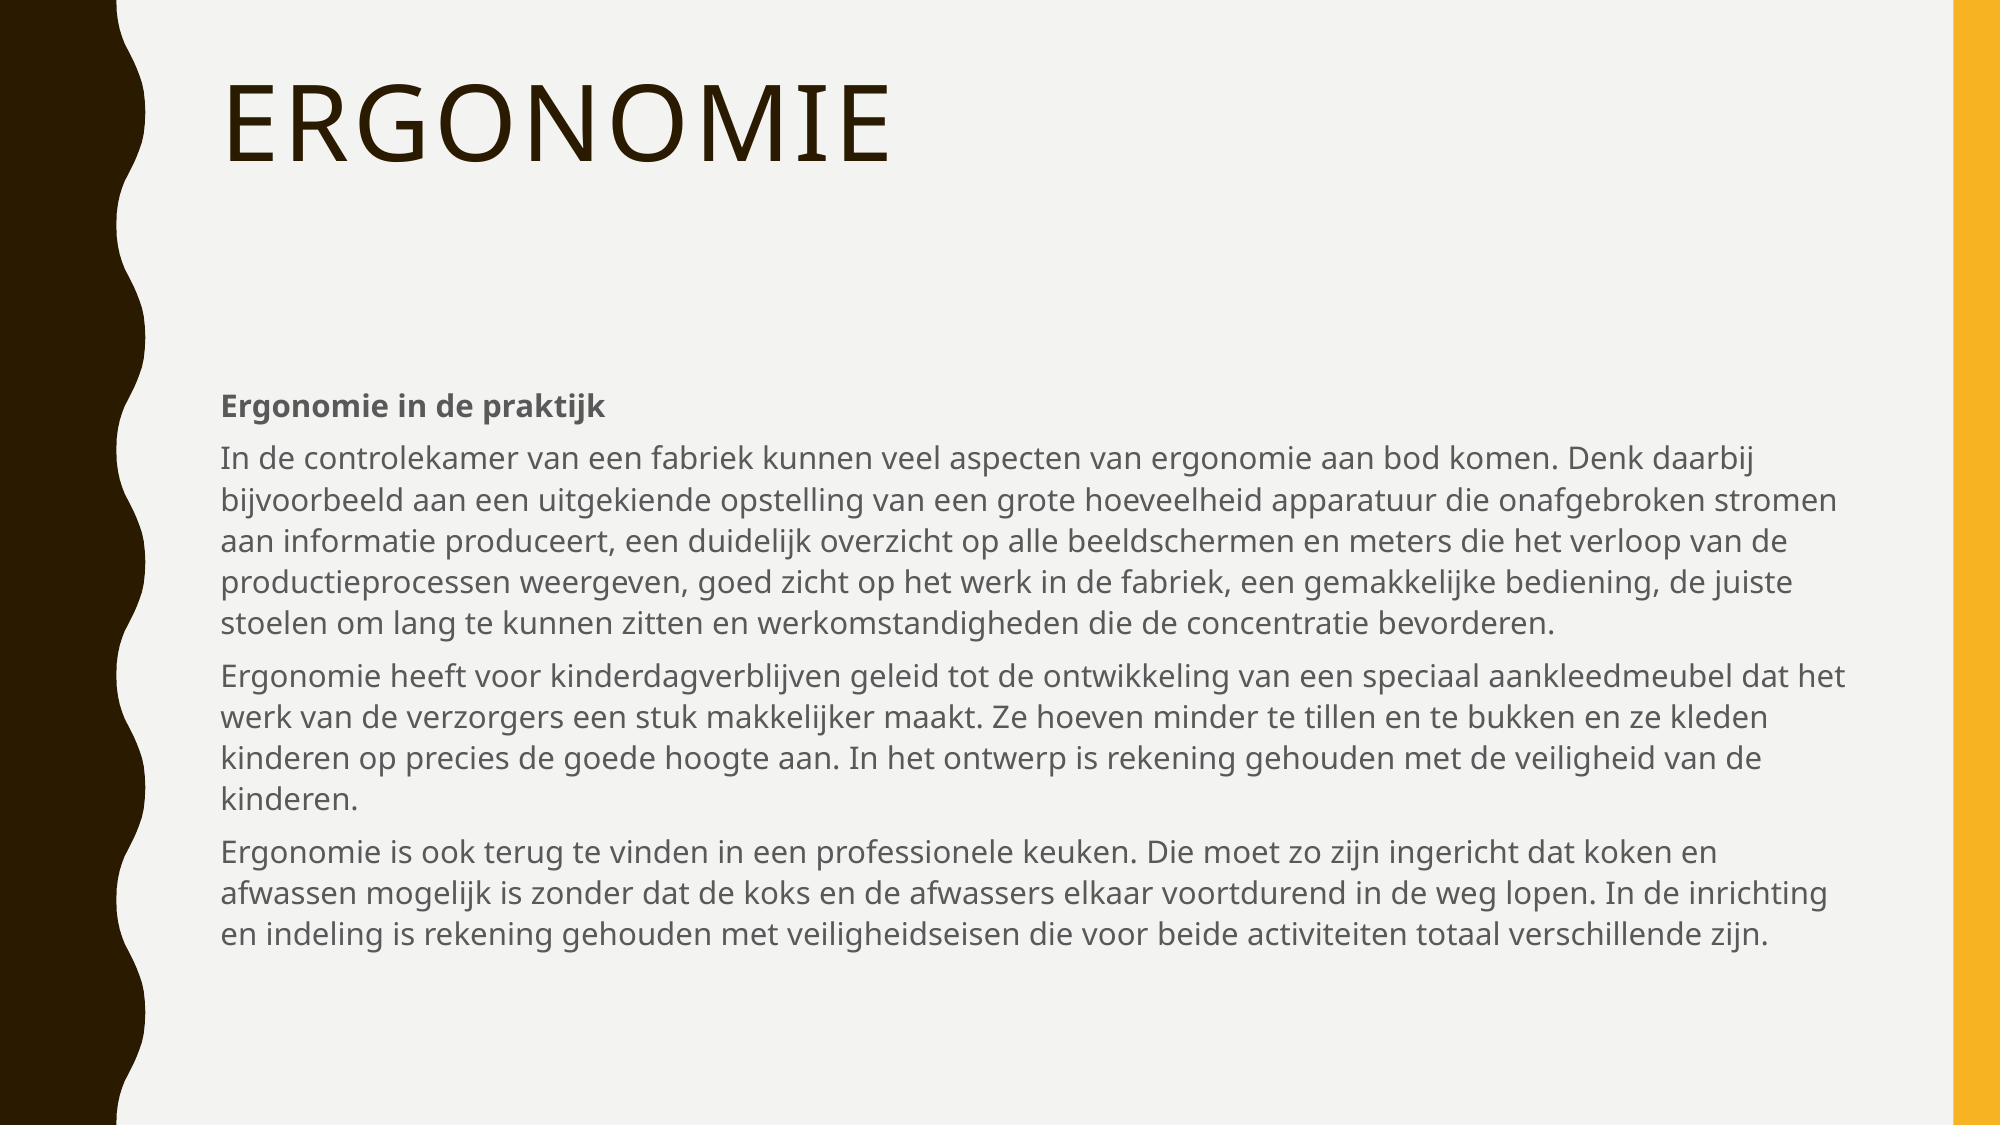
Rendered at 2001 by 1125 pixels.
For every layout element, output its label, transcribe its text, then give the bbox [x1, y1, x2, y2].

list Ergonomie in de praktijk In de controlekamer van een fabriek kunnen veel aspecten van ergonomie aan bod komen. Denk daarbij bijvoorbeeld aan een uitgekiende opstelling van een grote hoeveelheid apparatuur die onafgebroken stromen aan informatie produceert, een duidelijk overzicht op alle beeldschermen en meters die het verloop van de productieprocessen weergeven, goed zicht op het werk in de fabriek, een gemakkelijke bediening, de juiste stoelen om lang te kunnen zitten en werkomstandigheden die de concentratie bevorderen. Ergonomie heeft voor kinderdagverblijven geleid tot de ontwikkeling van een speciaal aankleedmeubel dat het werk van de verzorgers een stuk makkelijker maakt. Ze hoeven minder te tillen en te bukken en ze kleden kinderen op precies de goede hoogte aan. In het ontwerp is rekening gehouden met de veiligheid van de kinderen. Ergonomie is ook terug te vinden in een professionele keuken. Die moet zo zijn ingericht dat koken en afwassen mogelijk is zonder dat de koks en de afwassers elkaar voortdurend in de weg lopen. In de inrichting en indeling is rekening gehouden met veiligheidseisen die voor beide activiteiten totaal verschillende zijn. [205, 375, 1875, 965]
title Ergonomie [205, 62, 1875, 308]
